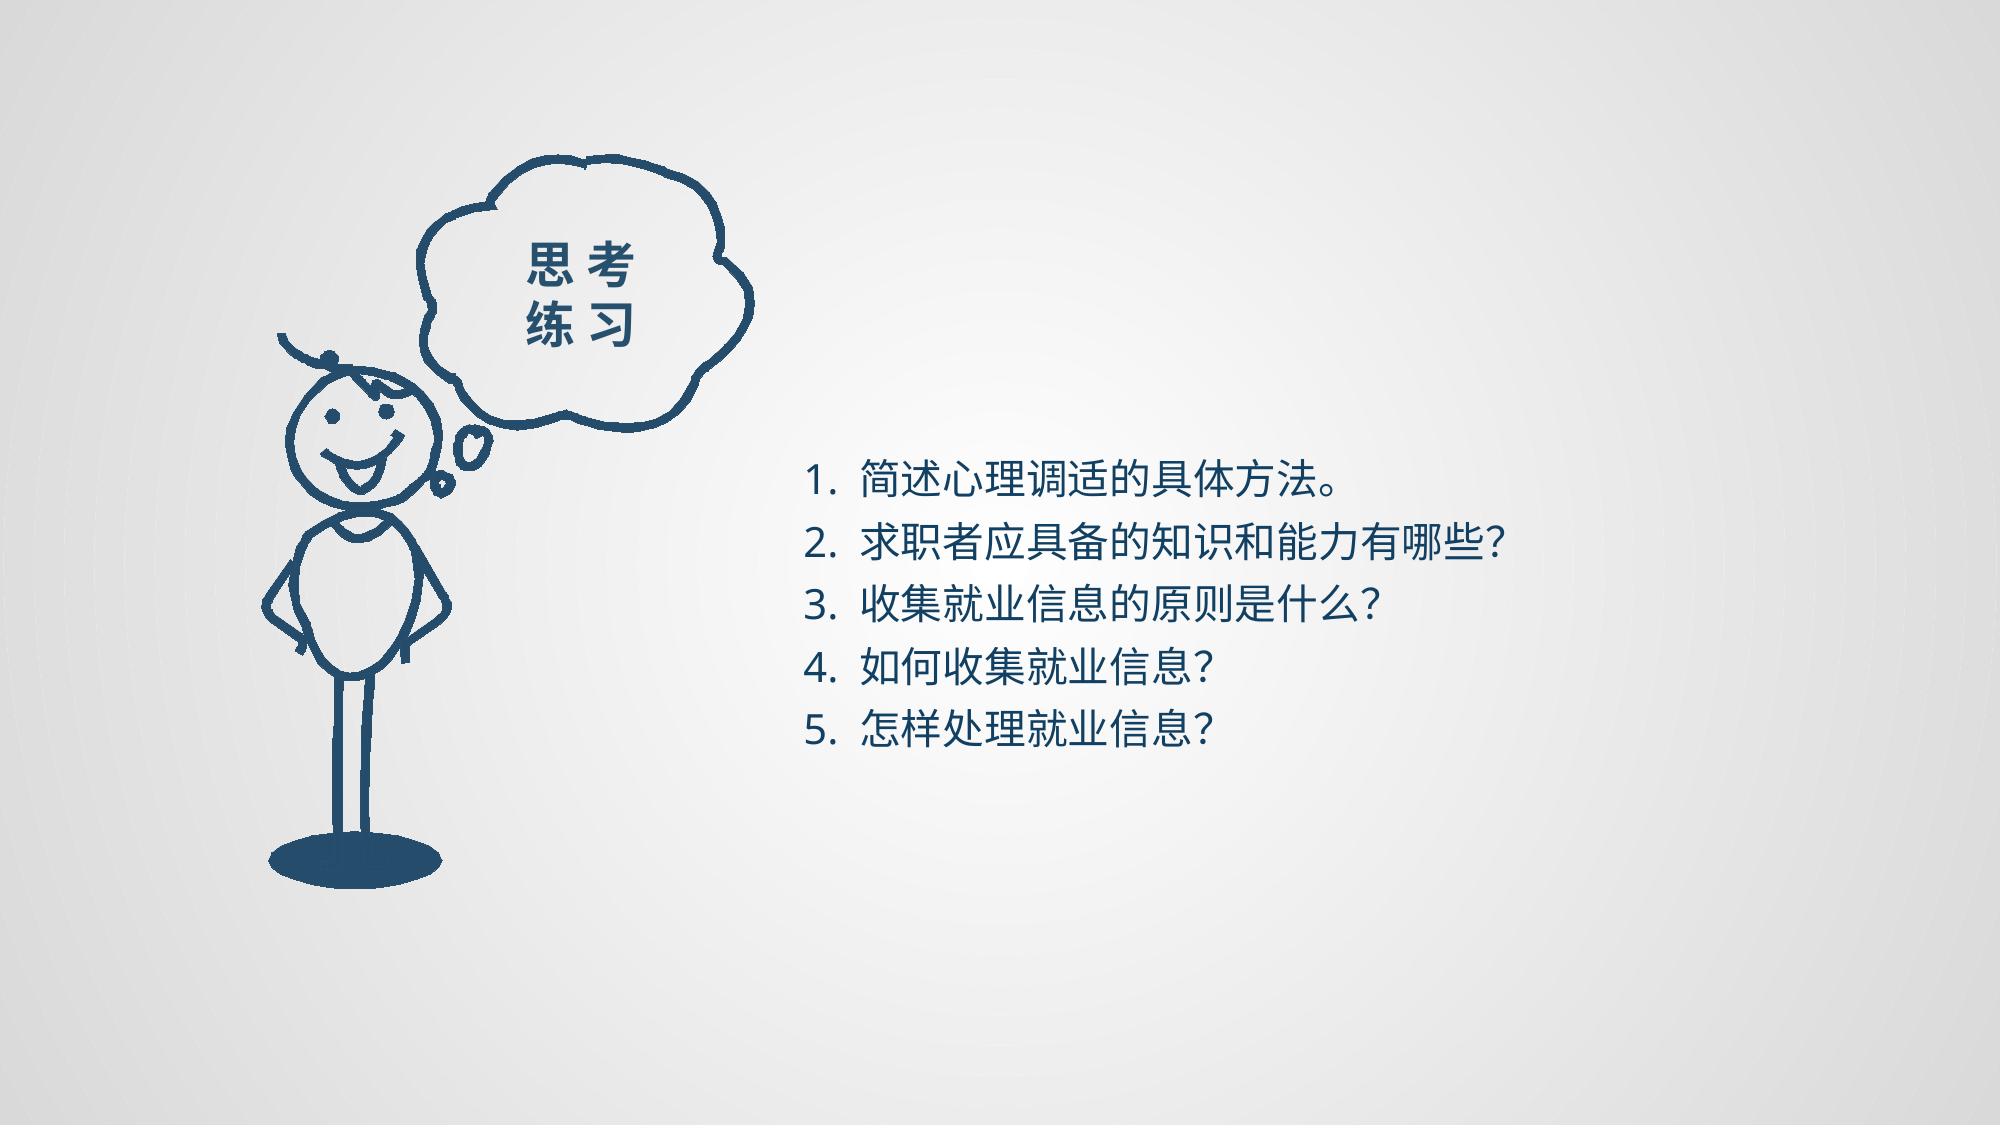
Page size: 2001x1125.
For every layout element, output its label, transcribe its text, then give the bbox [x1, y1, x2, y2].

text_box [261, 154, 755, 889]
text_box 1. 简述心理调适的具体方法。 2. 求职者应具备的知识和能力有哪些？ 3. 收集就业信息的原则是什么？ 4. 如何收集就业信息？ 5. 怎样处理就业信息？ [788, 446, 1687, 761]
